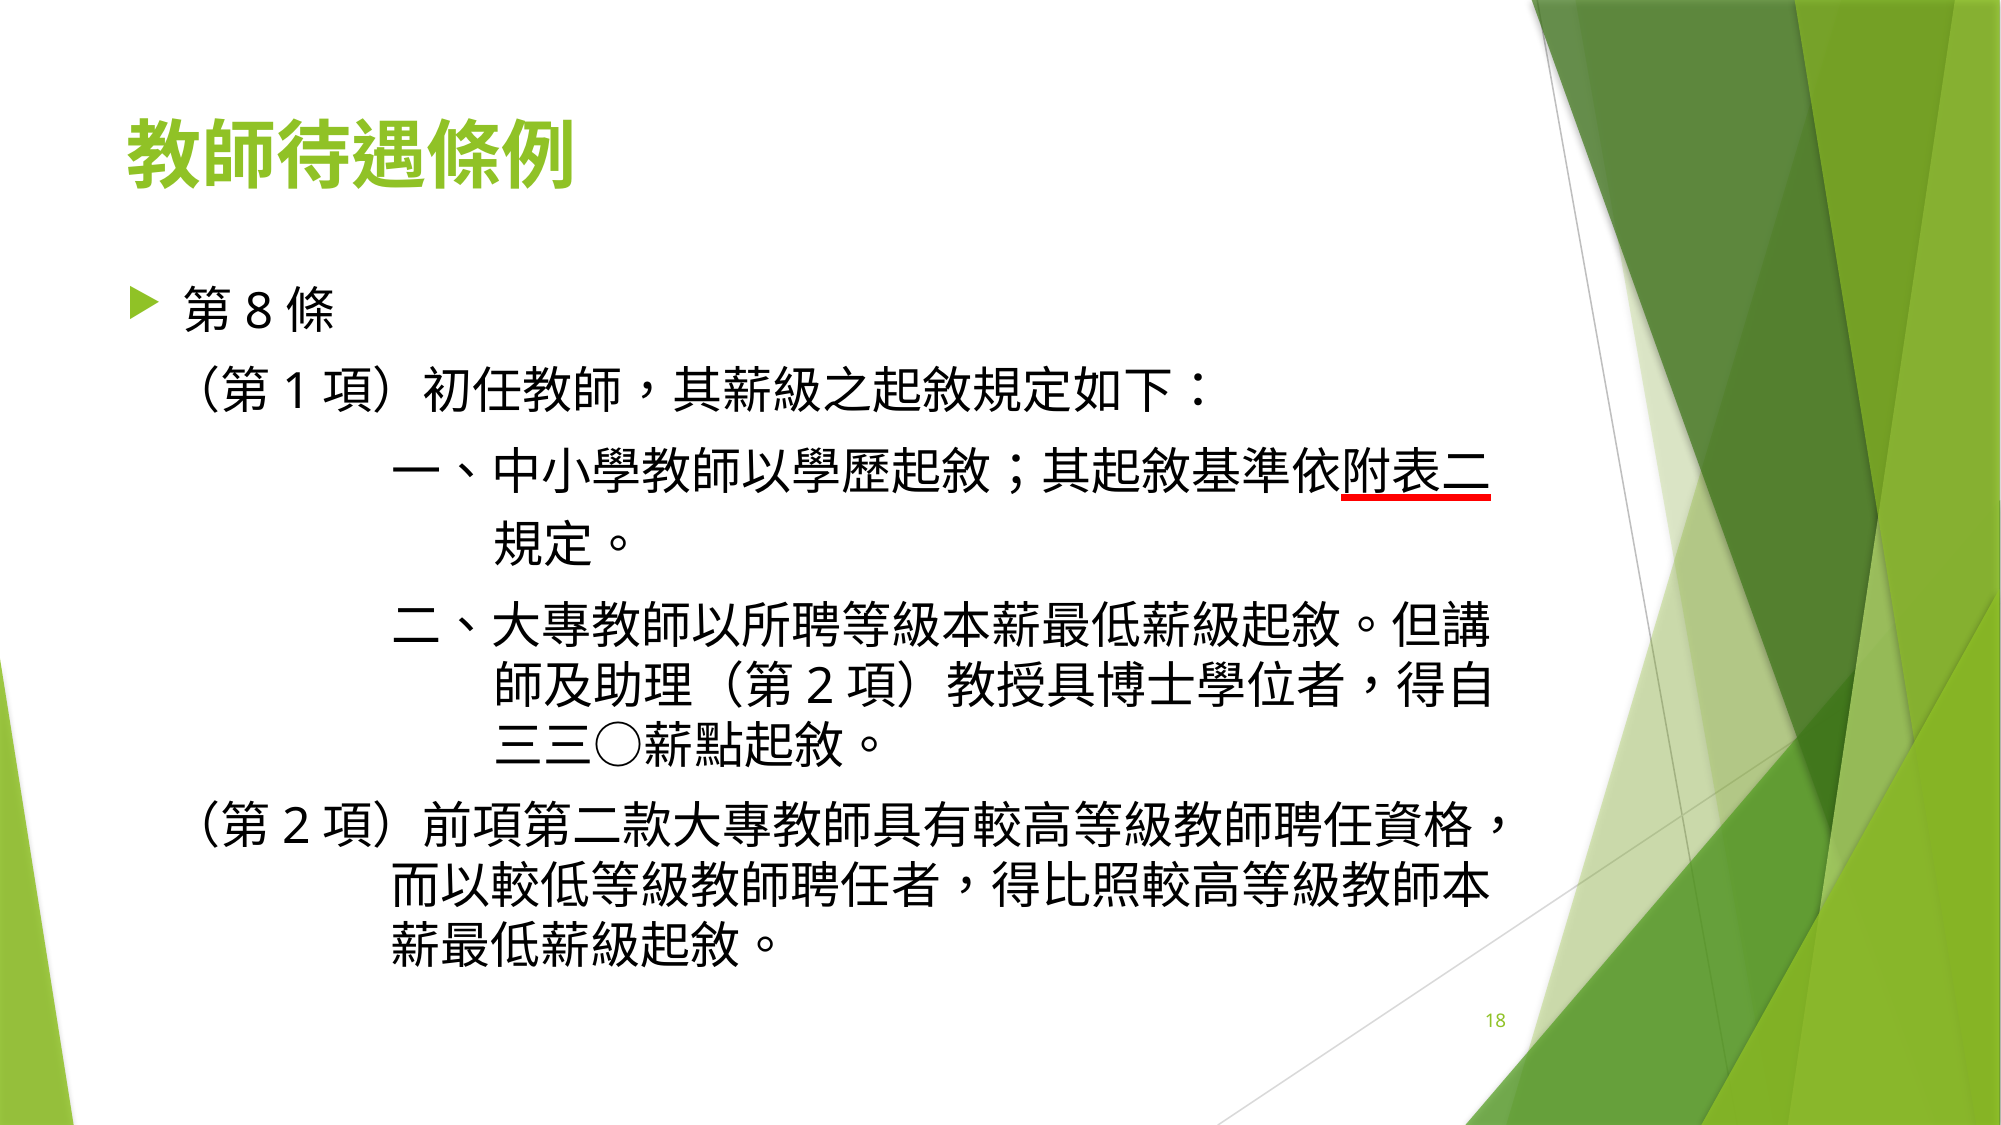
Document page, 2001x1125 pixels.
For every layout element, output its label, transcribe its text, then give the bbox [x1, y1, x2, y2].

list 第8條 （第1項）初任教師，其薪級之起敘規定如下： 一、中小學教師以學歷起敘；其起敘基準依附表二規定。 二、大專教師以所聘等級本薪最低薪級起敘。但講師及助理（第2項）教授具博士學位者，得自三三○薪點起敘。 （第2項）前項第二款大專教師具有較高等級教師聘任資格，而以較低等級教師聘任者，得比照較高等級教師本薪最低薪級起敘。 [111, 270, 1522, 992]
slide_number 18 [1409, 991, 1522, 1051]
title 教師待遇條例 [111, 99, 1522, 270]
